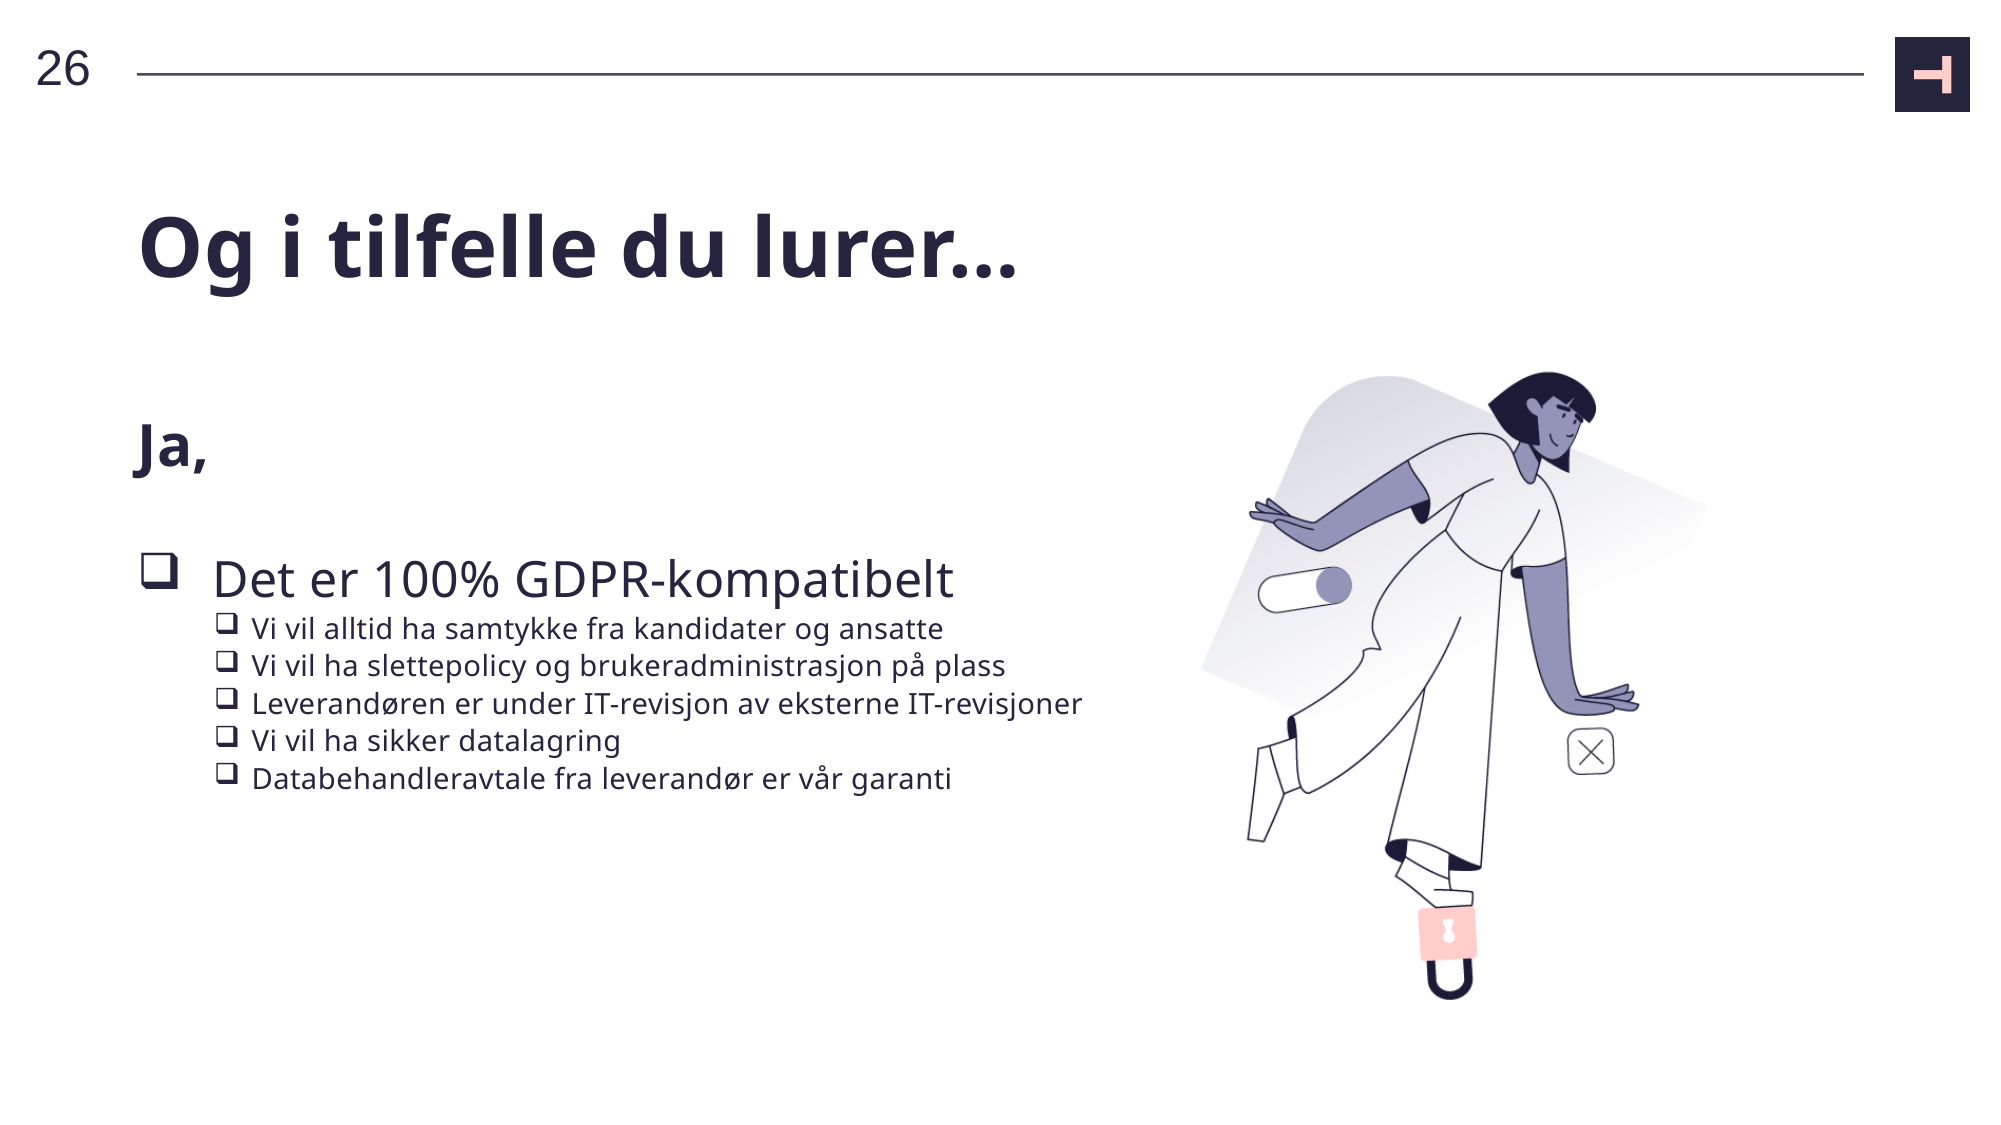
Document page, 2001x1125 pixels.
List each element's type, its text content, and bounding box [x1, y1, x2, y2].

list Og i tilfelle du lurer… [137, 194, 1283, 298]
list Ja, Det er 100% GDPR-kompatibelt Vi vil alltid ha samtykke fra kandidater og ansatte Vi vil ha slettepolicy og brukeradministrasjon på plass Leverandøren er under IT-revisjon av eksterne IT-revisjoner Vi vil ha sikker datalagring Databehandleravtale fra leverandør er vår garanti [137, 378, 1082, 1029]
picture [1895, 37, 1970, 112]
picture [1082, 281, 1863, 1062]
slide_number 26 [35, 35, 138, 96]
